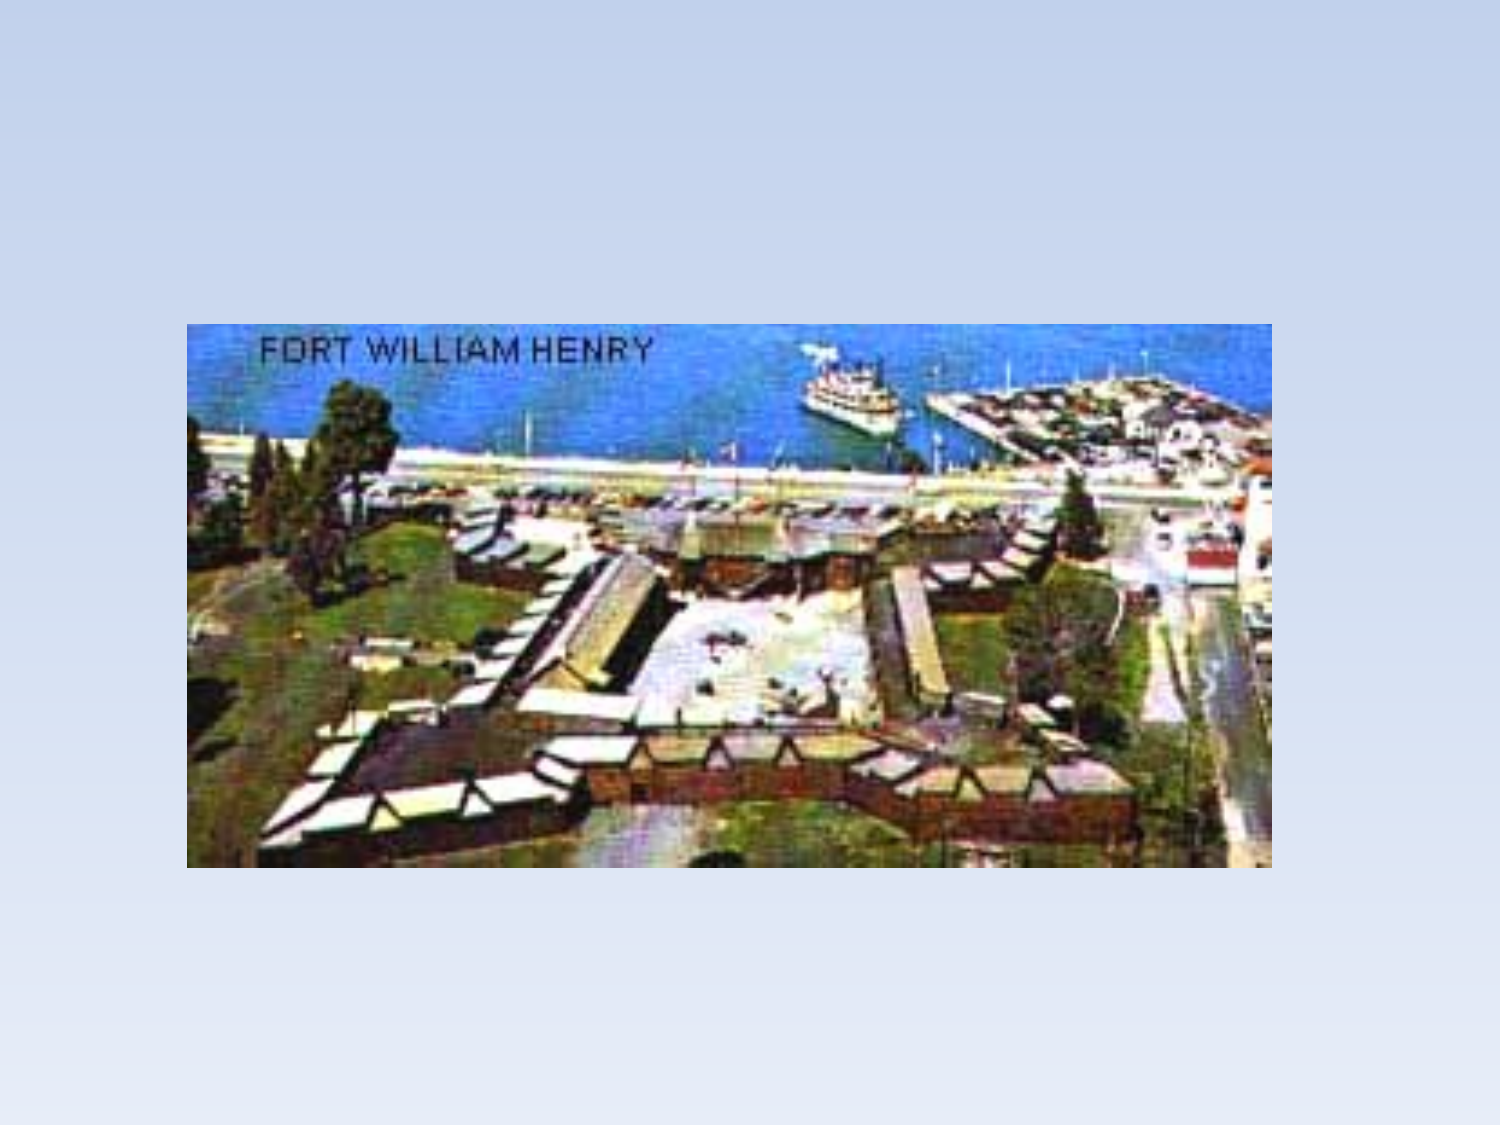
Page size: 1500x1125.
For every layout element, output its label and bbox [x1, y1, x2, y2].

picture [187, 324, 1273, 868]
